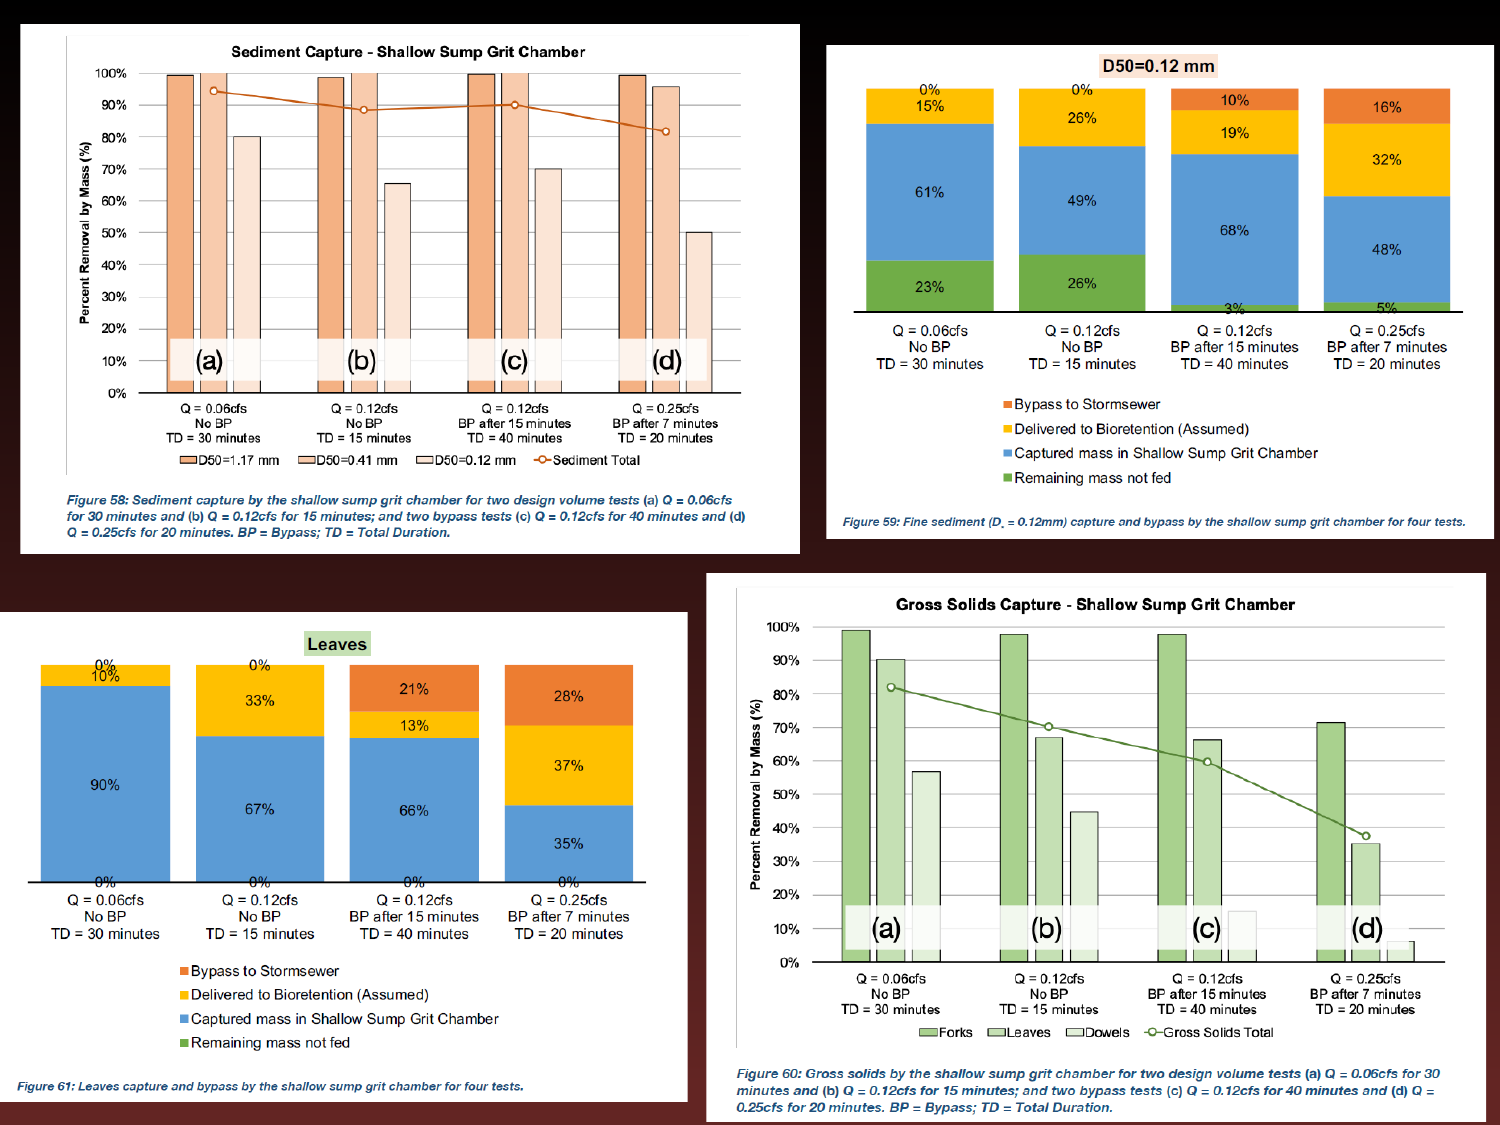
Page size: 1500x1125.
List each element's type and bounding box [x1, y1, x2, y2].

picture [0, 612, 688, 1102]
picture [706, 572, 1487, 1122]
picture [826, 44, 1495, 539]
picture [19, 24, 801, 554]
